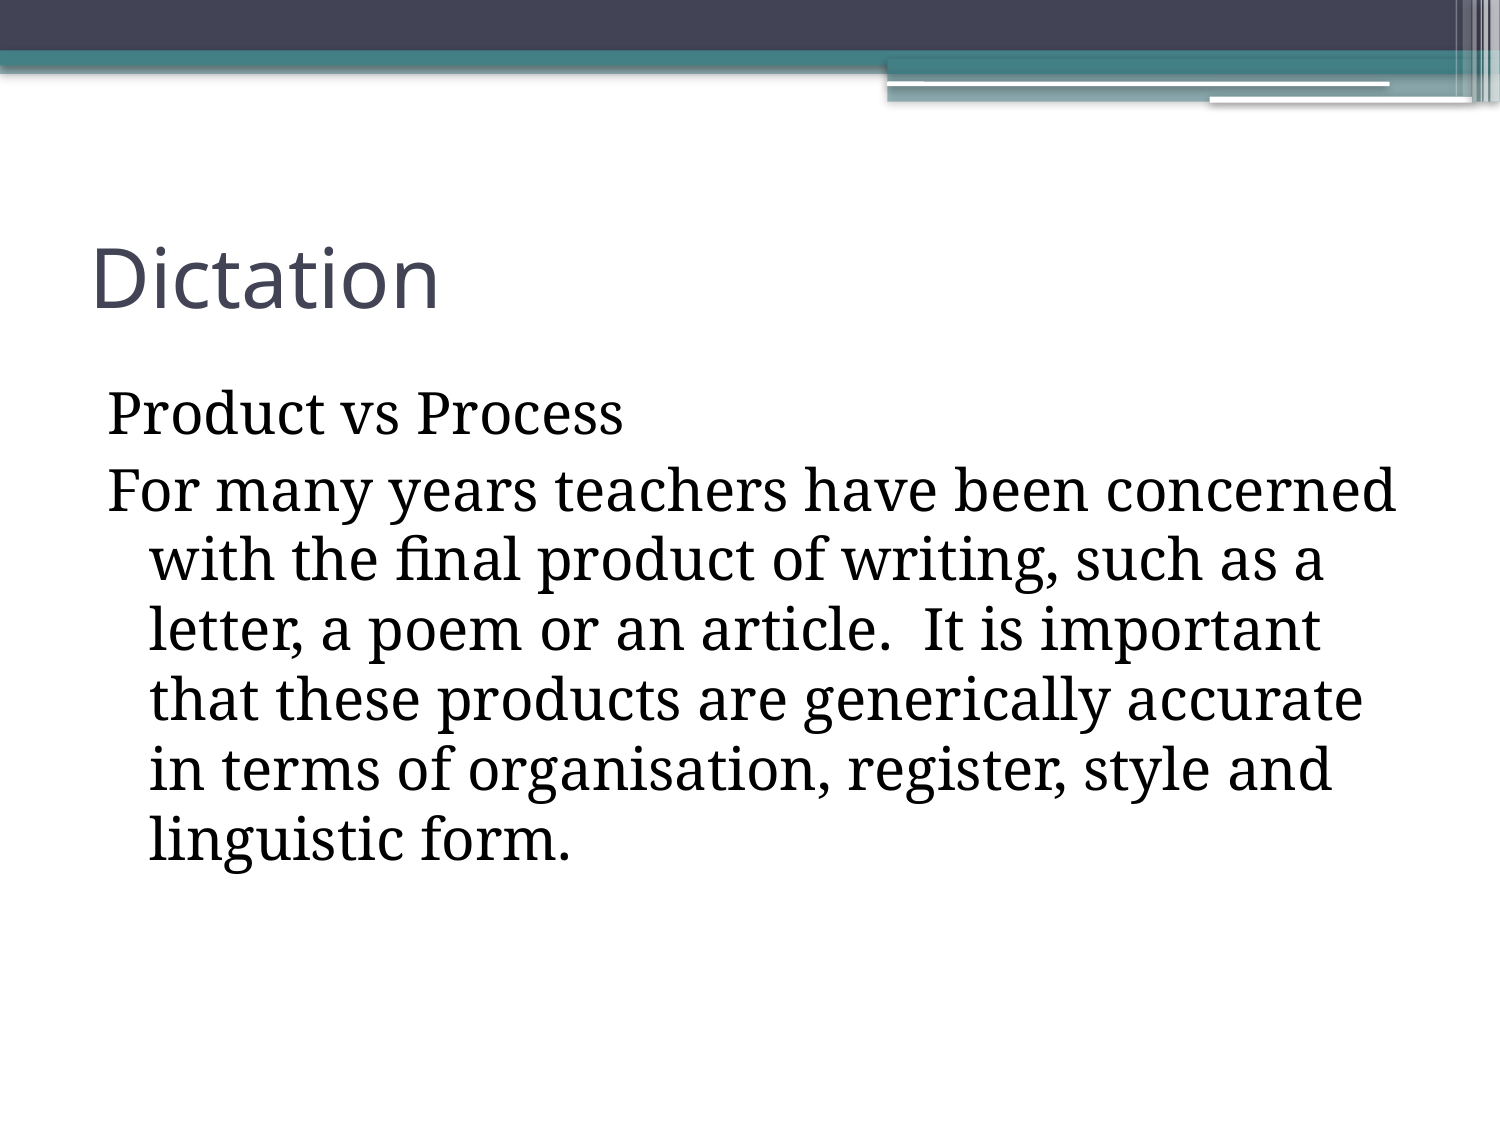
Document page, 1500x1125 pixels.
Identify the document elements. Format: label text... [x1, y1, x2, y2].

list Product vs Process For many years teachers have been concerned with the final product of writing, such as a letter, a poem or an article. It is important that these products are generically accurate in terms of organisation, register, style and linguistic form. [75, 368, 1425, 1079]
title Dictation [75, 187, 1425, 363]
